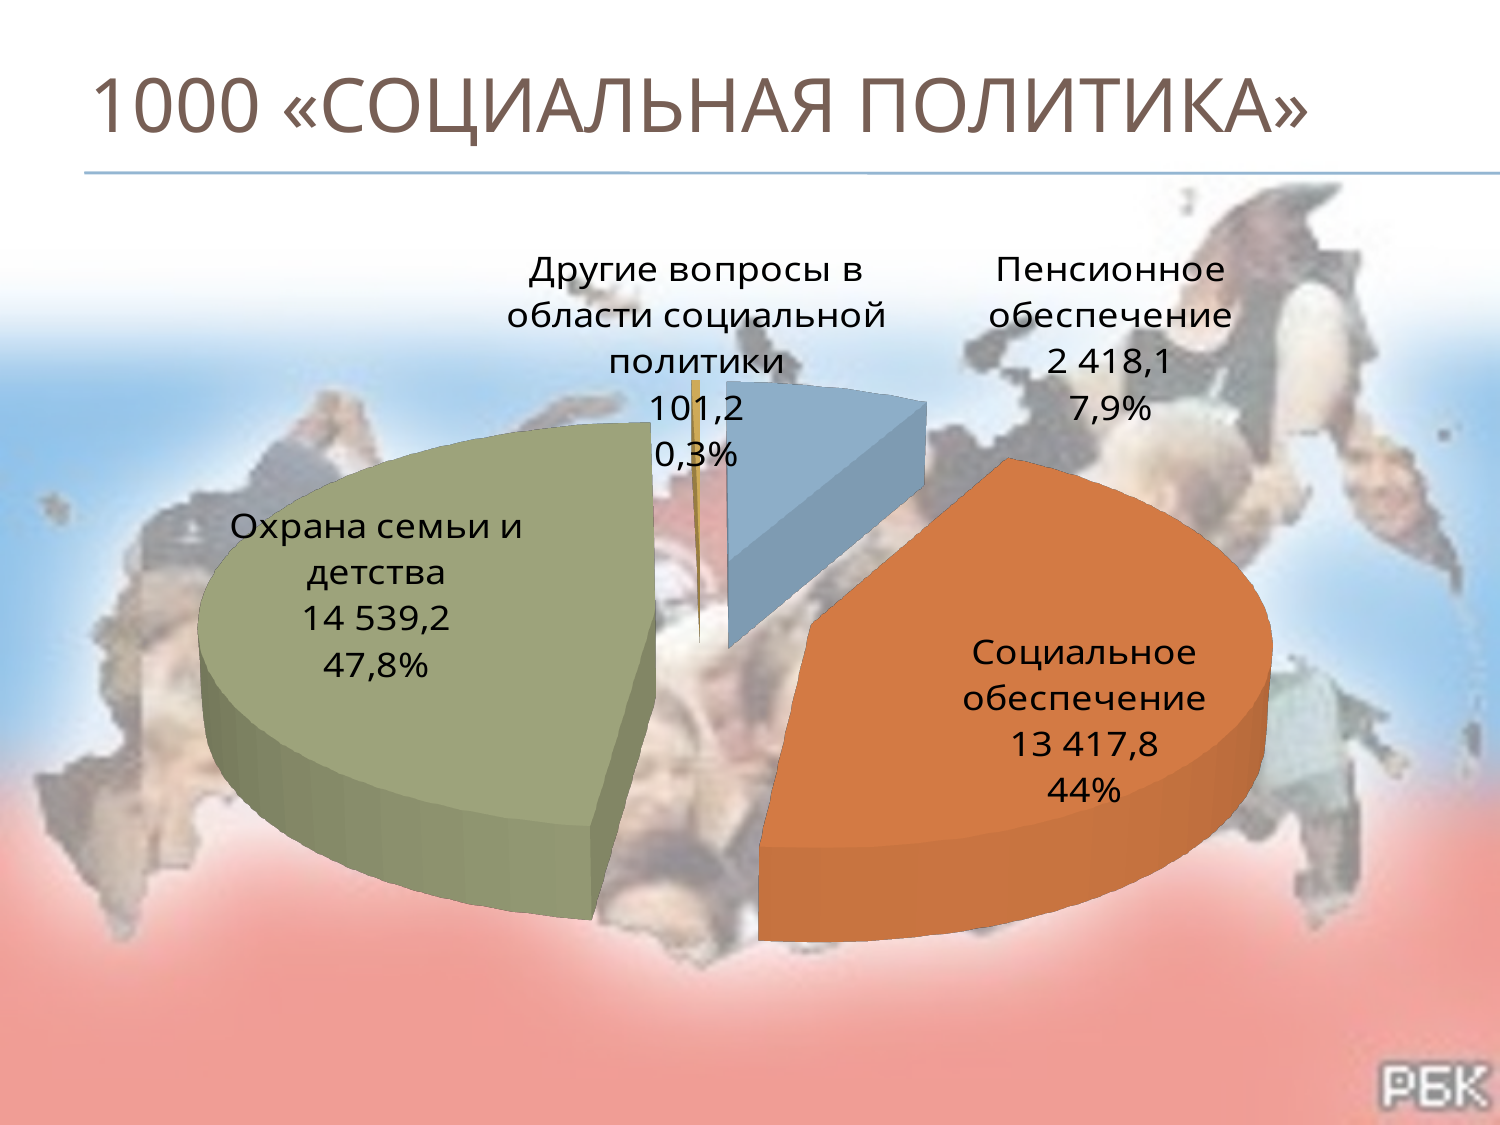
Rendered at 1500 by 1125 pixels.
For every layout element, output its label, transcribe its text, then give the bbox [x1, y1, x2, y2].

title 1000 «Социальная политика» [75, 45, 1425, 148]
chart [40, 148, 1426, 1083]
